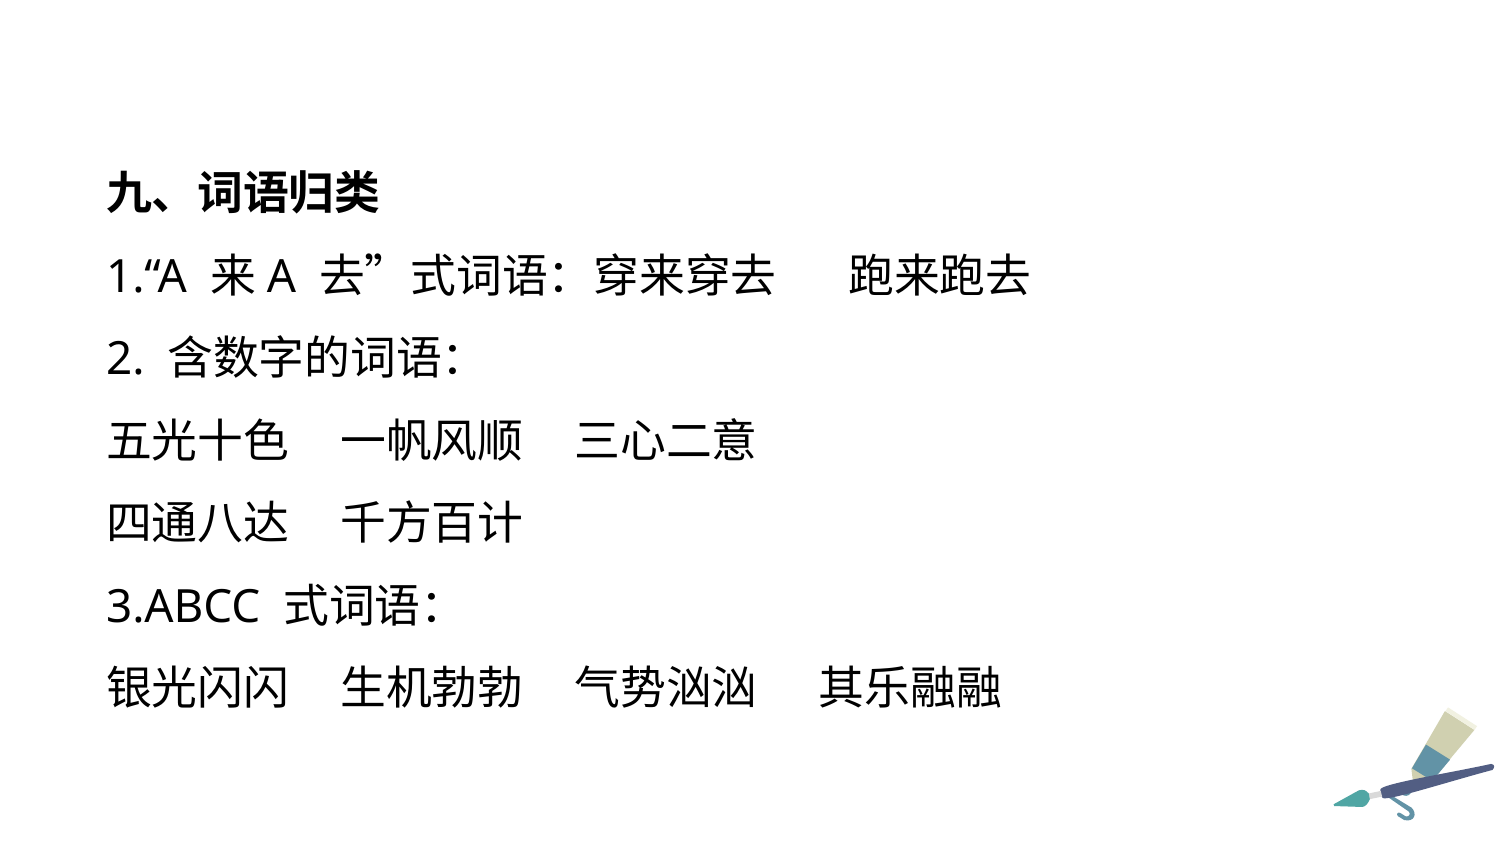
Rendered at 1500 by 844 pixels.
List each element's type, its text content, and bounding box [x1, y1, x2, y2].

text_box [1358, 708, 1481, 844]
text_box 九、词语归类 1.“A 来A 去”式词语：穿来穿去 跑来跑去 2. 含数字的词语： 五光十色 一帆风顺 三心二意 四通八达 千方百计 3.ABCC 式词语： 银光闪闪 生机勃勃 气势汹汹 其乐融融 [91, 129, 1364, 721]
